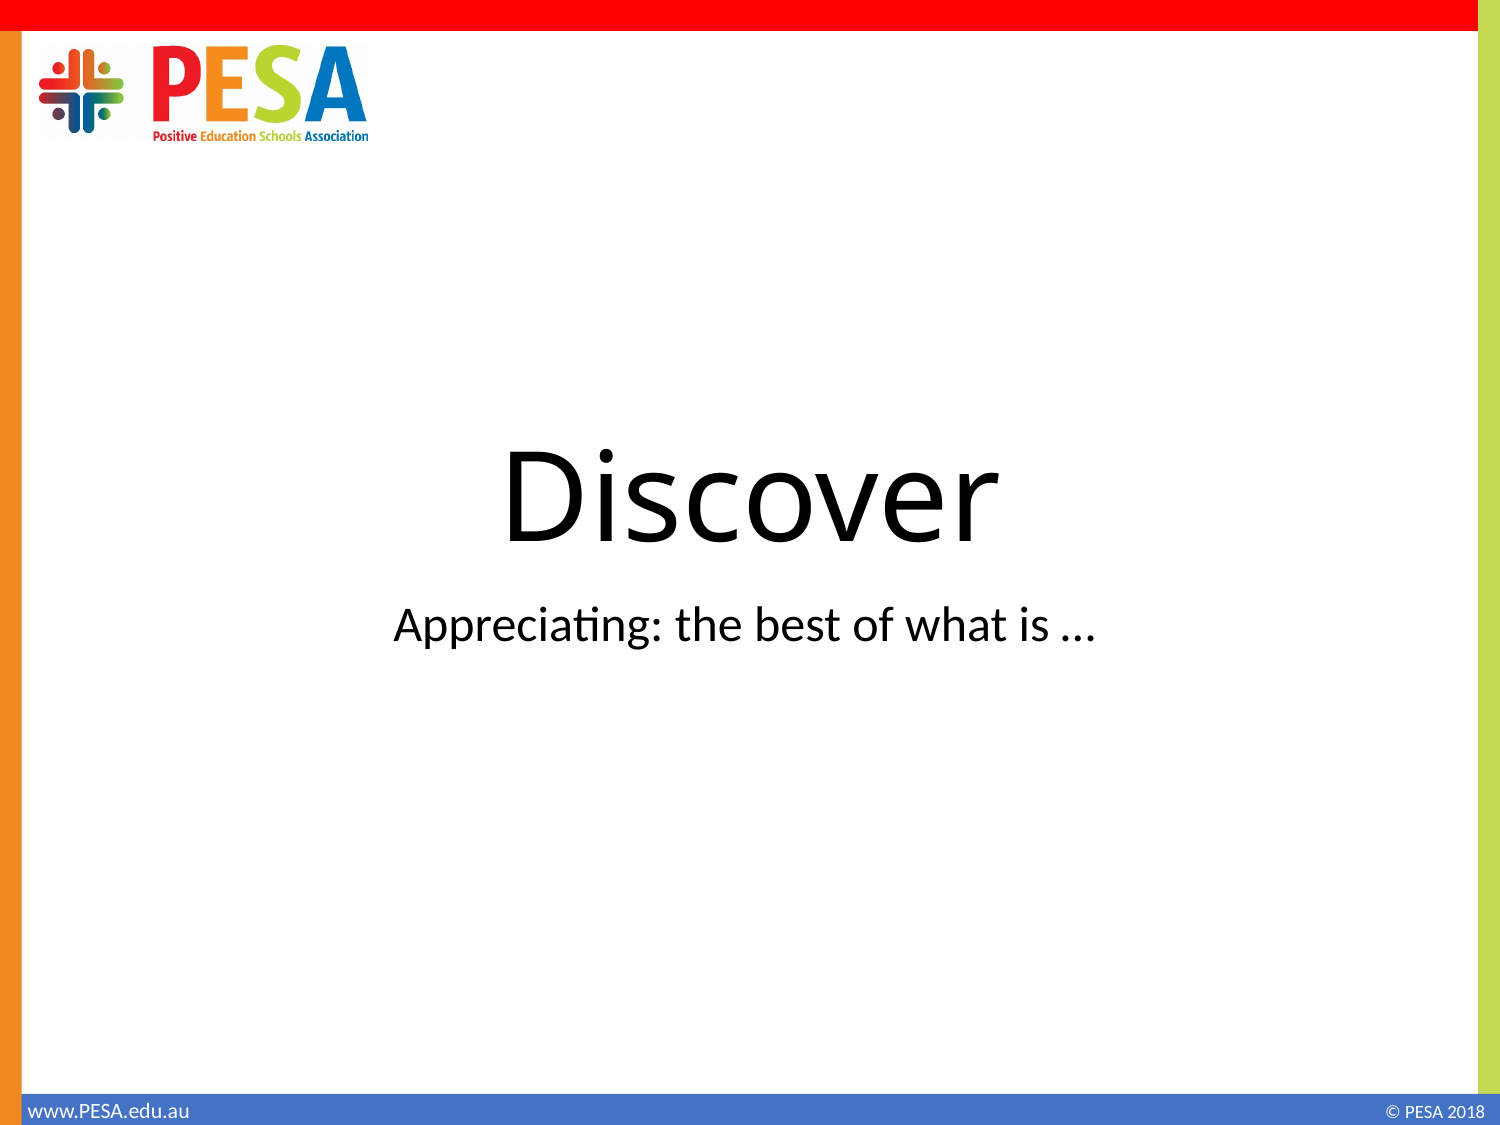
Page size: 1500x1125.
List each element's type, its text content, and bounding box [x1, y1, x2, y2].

text_box [0, 0, 1477, 32]
picture [39, 45, 368, 141]
text_box [1477, 0, 1500, 1093]
text_box [0, 30, 23, 1125]
text_box www.PESA.edu.au © PESA 2018 [23, 1093, 1500, 1125]
subtitle Appreciating: the best of what is … [187, 590, 1313, 863]
title Discover [112, 184, 1388, 576]
